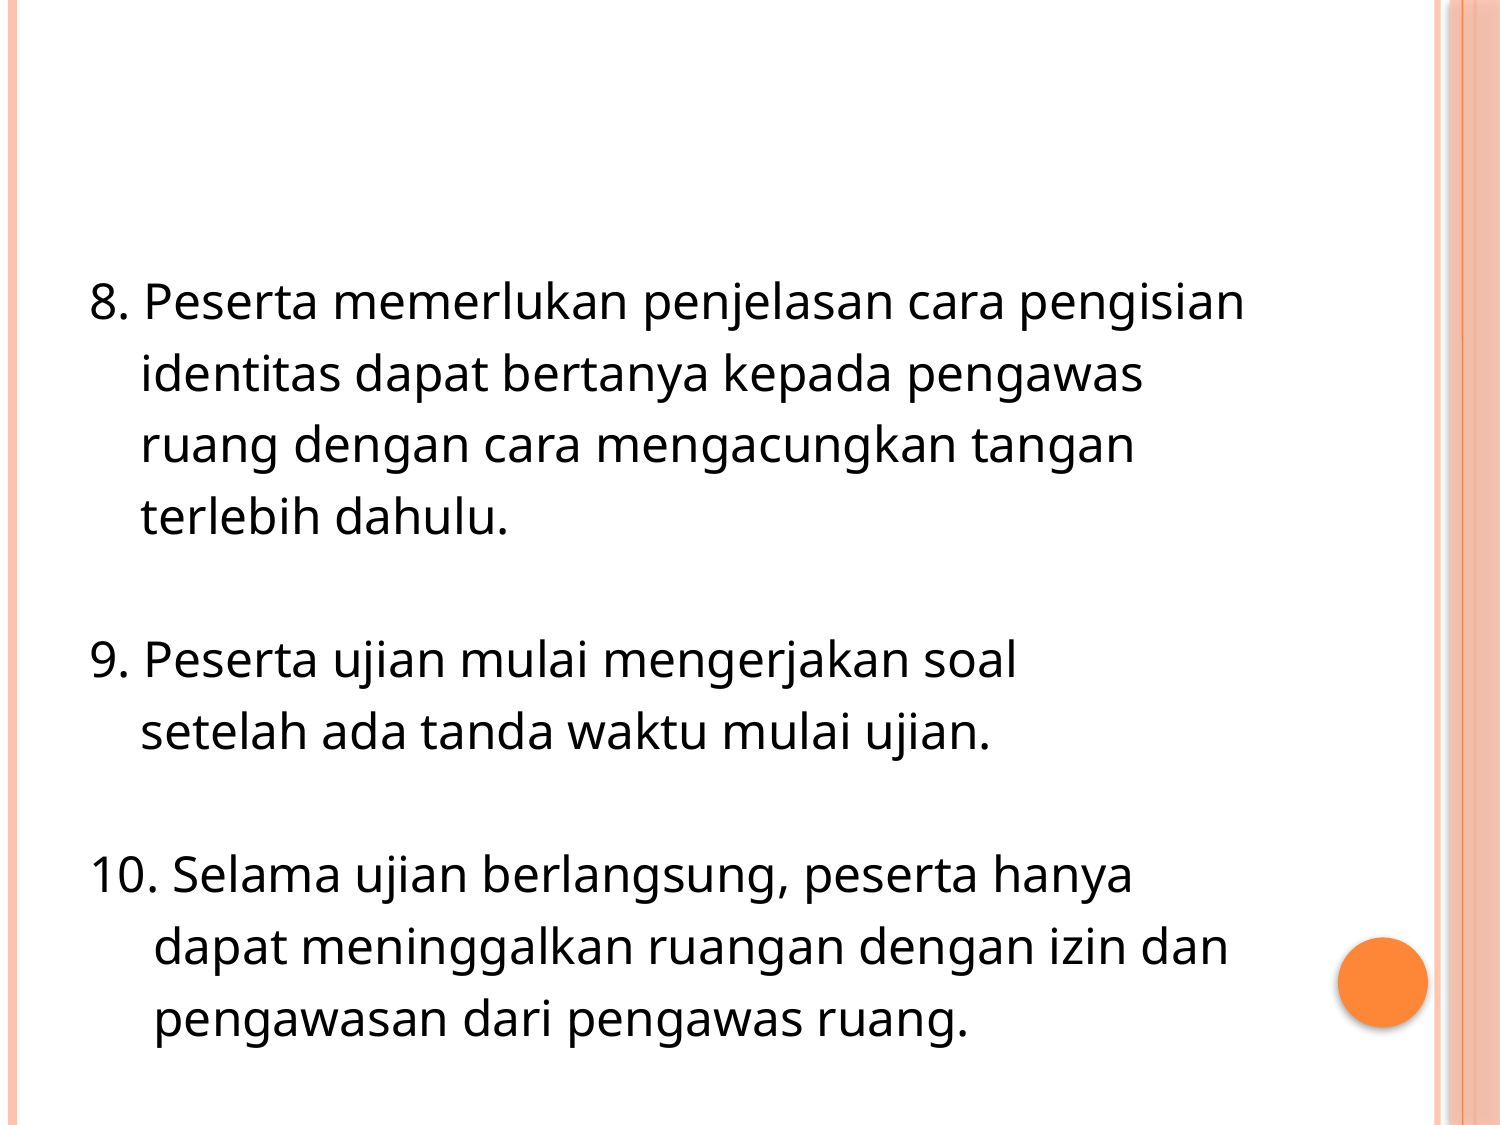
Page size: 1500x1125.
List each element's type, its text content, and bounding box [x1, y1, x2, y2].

list 8. Peserta memerlukan penjelasan cara pengisian identitas dapat bertanya kepada pengawas ruang dengan cara mengacungkan tangan terlebih dahulu. 9. Peserta ujian mulai mengerjakan soal setelah ada tanda waktu mulai ujian. 10. Selama ujian berlangsung, peserta hanya dapat meninggalkan ruangan dengan izin dan pengawasan dari pengawas ruang. [75, 262, 1300, 1062]
